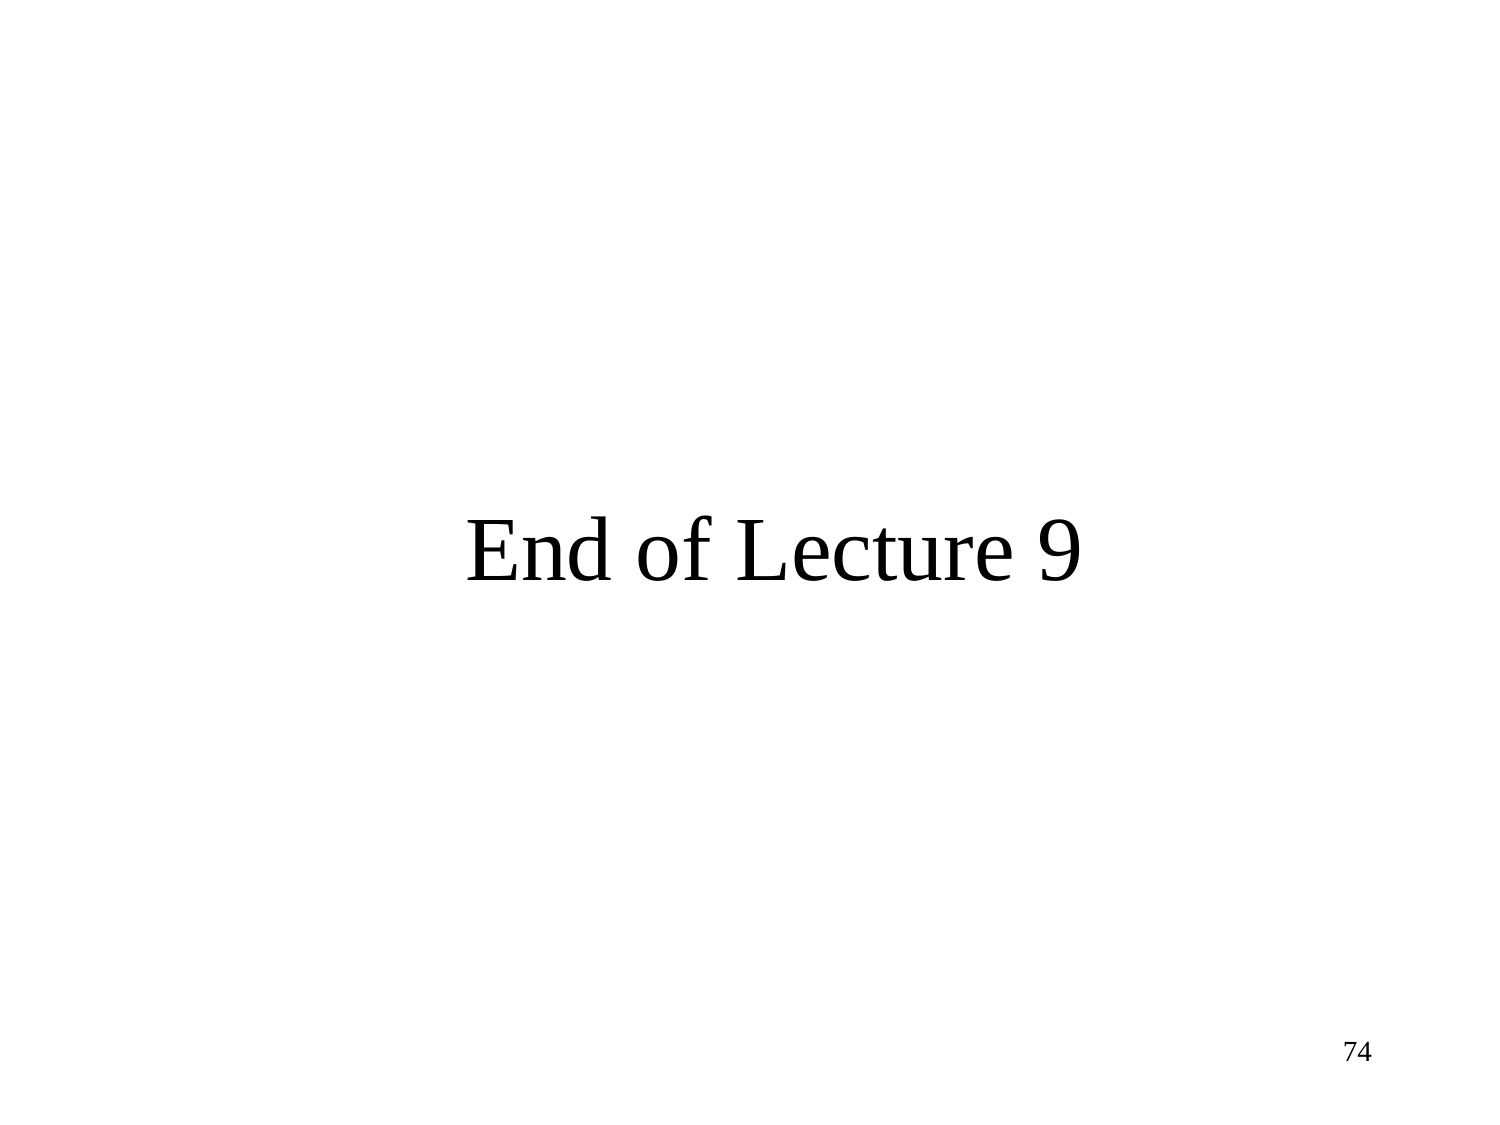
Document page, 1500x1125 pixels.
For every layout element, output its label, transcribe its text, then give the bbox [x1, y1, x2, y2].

slide_number 74 [1074, 1025, 1388, 1100]
title End of Lecture 9 [137, 450, 1413, 638]
